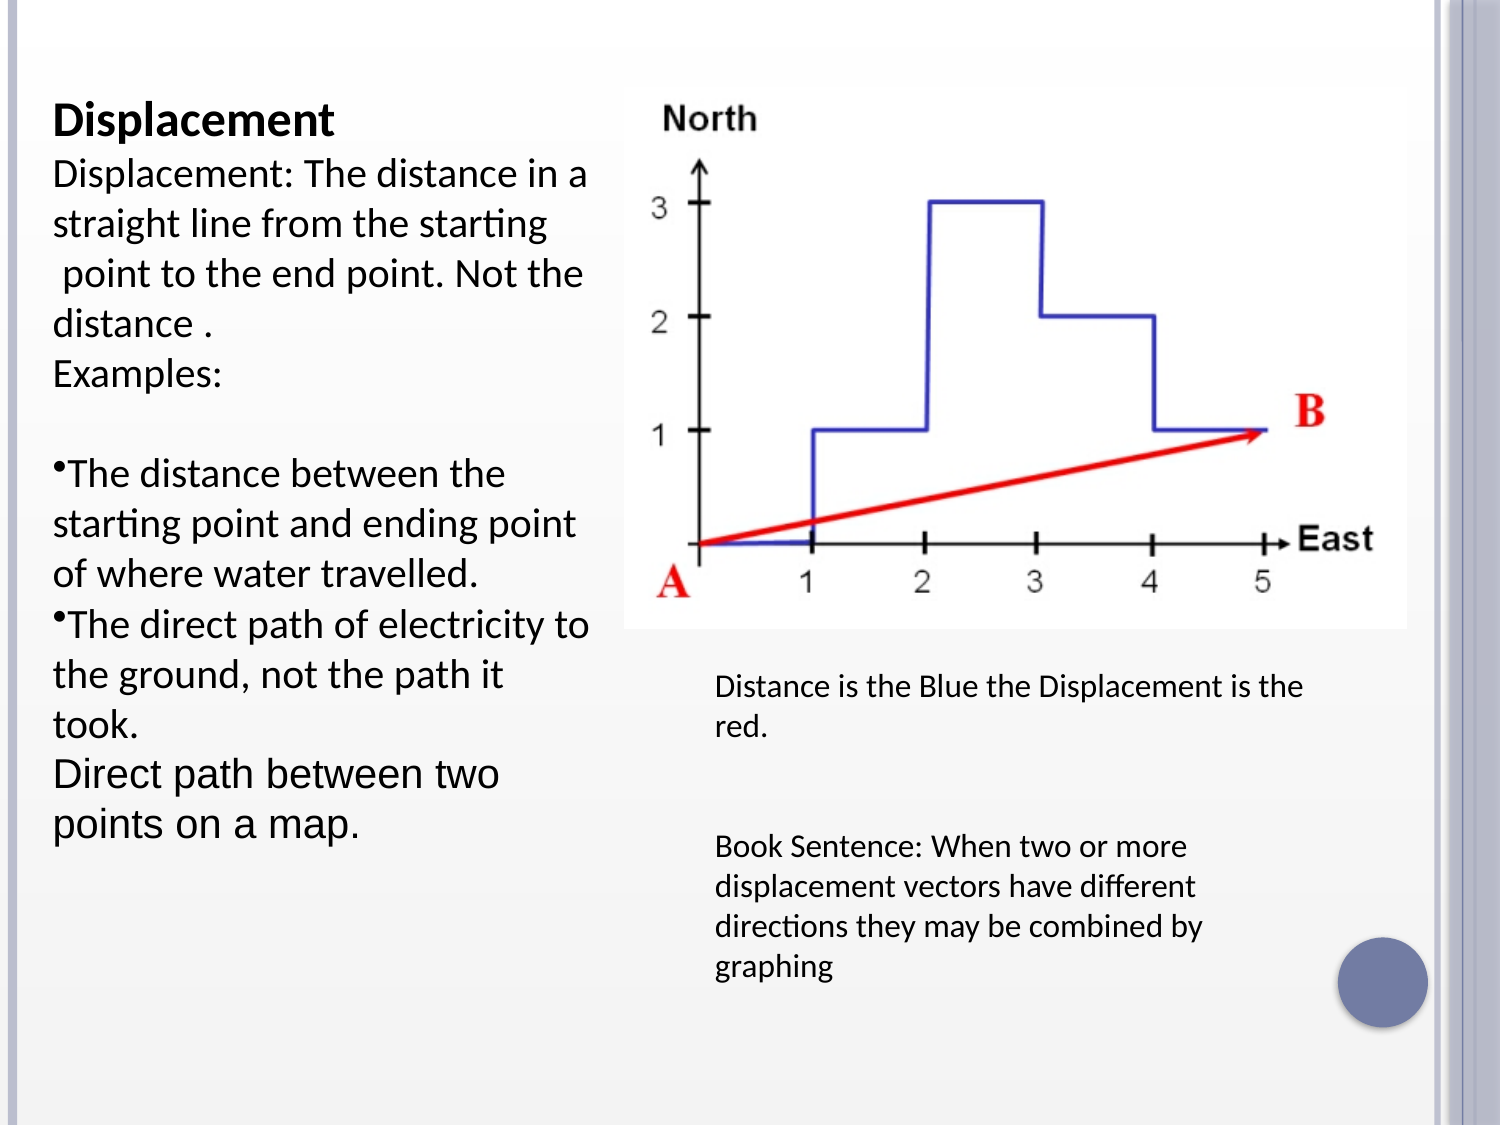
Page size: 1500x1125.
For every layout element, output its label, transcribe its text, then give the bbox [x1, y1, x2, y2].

text_box Displacement Displacement: The distance in a straight line from the starting point to the end point. Not the distance . Examples: The distance between the starting point and ending point of where water travelled. The direct path of electricity to the ground, not the path it took. Direct path between two points on a map. [37, 78, 613, 854]
text_box Distance is the Blue the Displacement is the red. Book Sentence: When two or more displacement vectors have different directions they may be combined by graphing [699, 657, 1338, 992]
picture [624, 87, 1407, 629]
